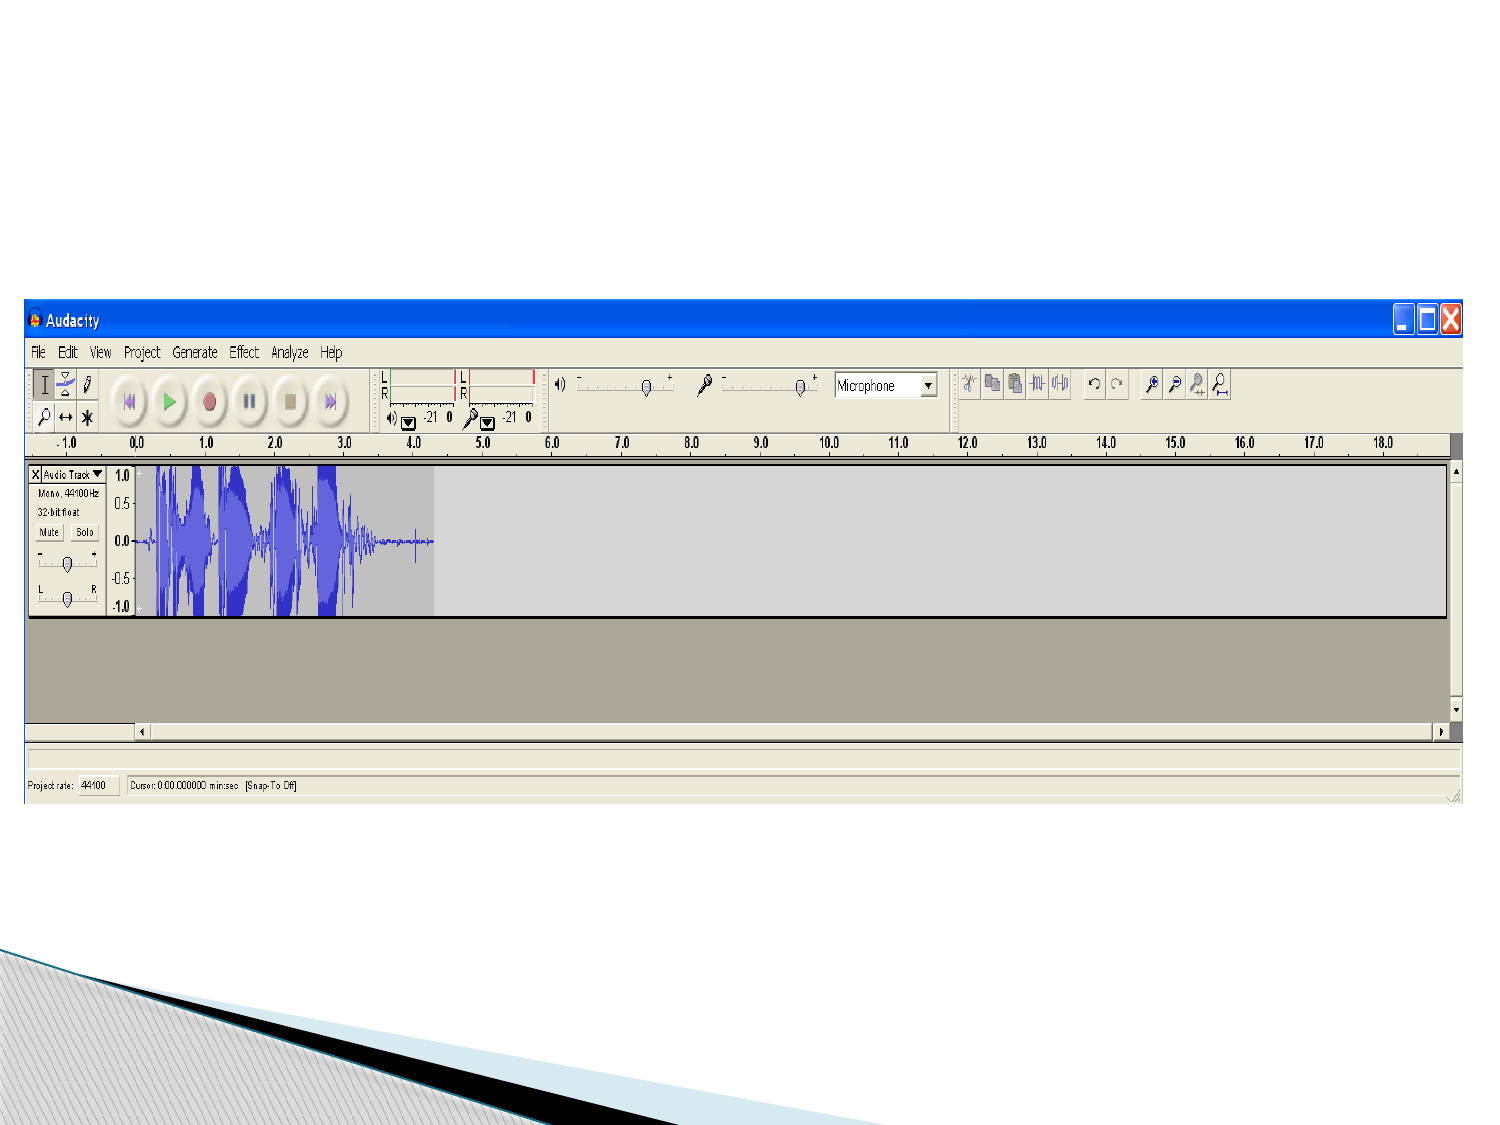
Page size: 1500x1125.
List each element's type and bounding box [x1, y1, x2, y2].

picture [24, 299, 1463, 804]
